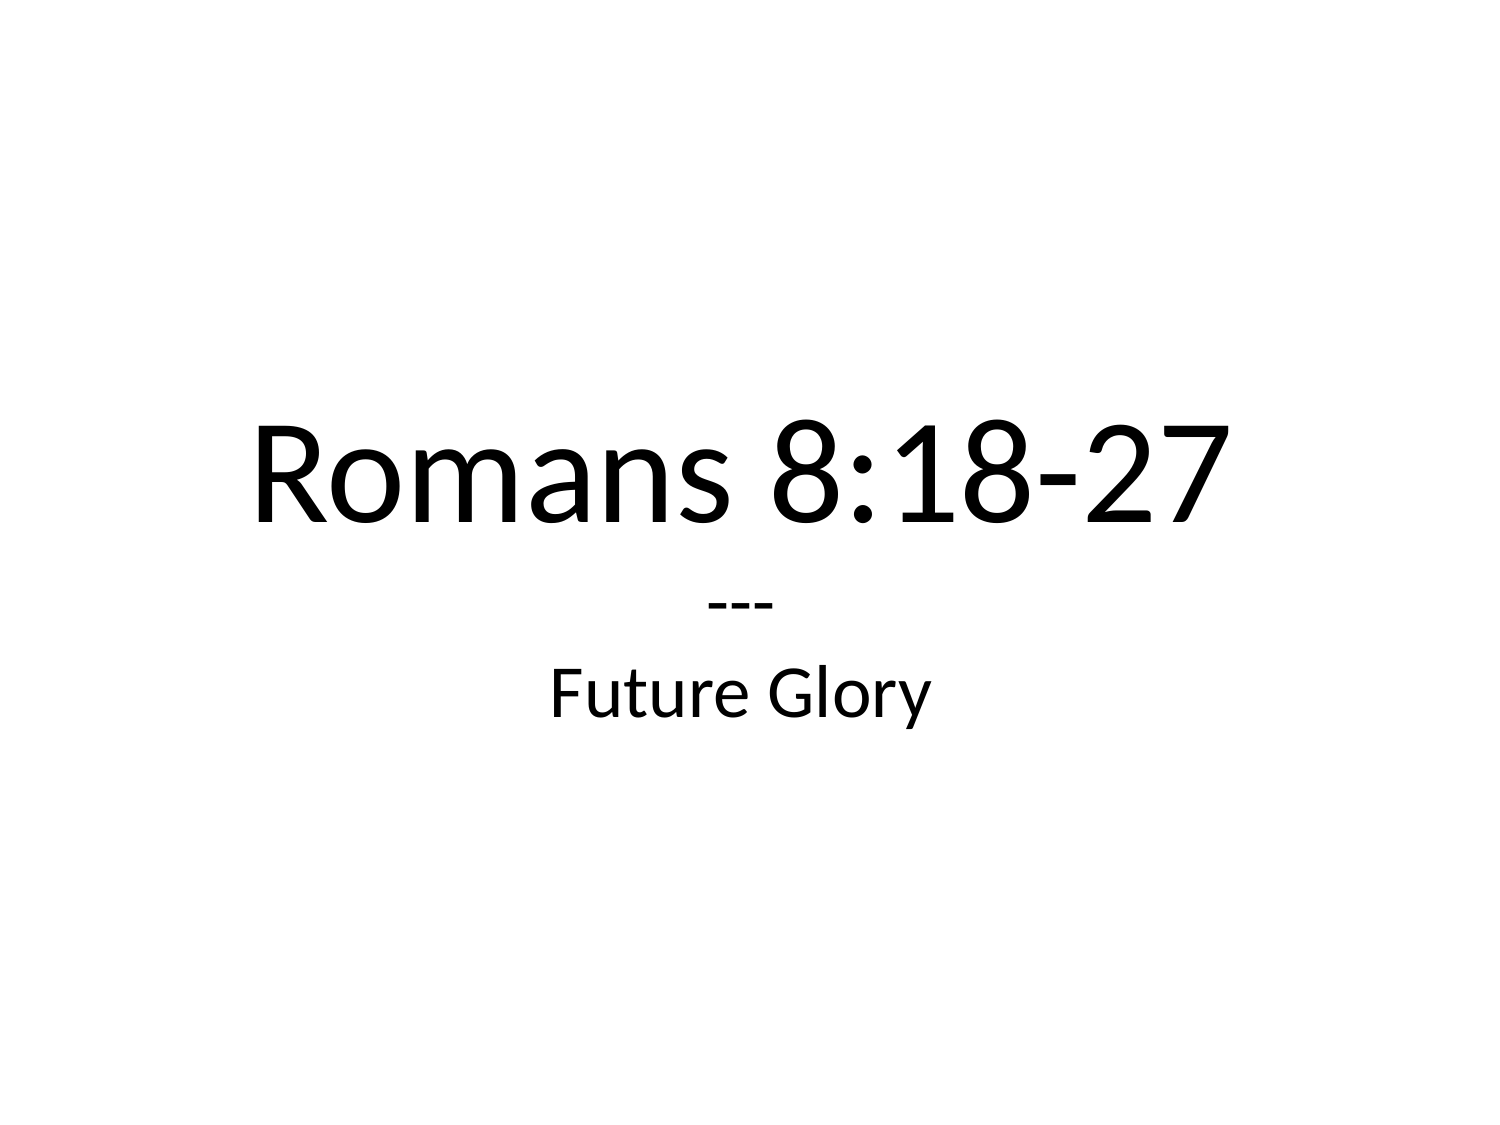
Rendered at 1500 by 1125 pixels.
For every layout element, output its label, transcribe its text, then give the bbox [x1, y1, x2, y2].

title Romans 8:18-27 --- Future Glory [103, 295, 1379, 811]
